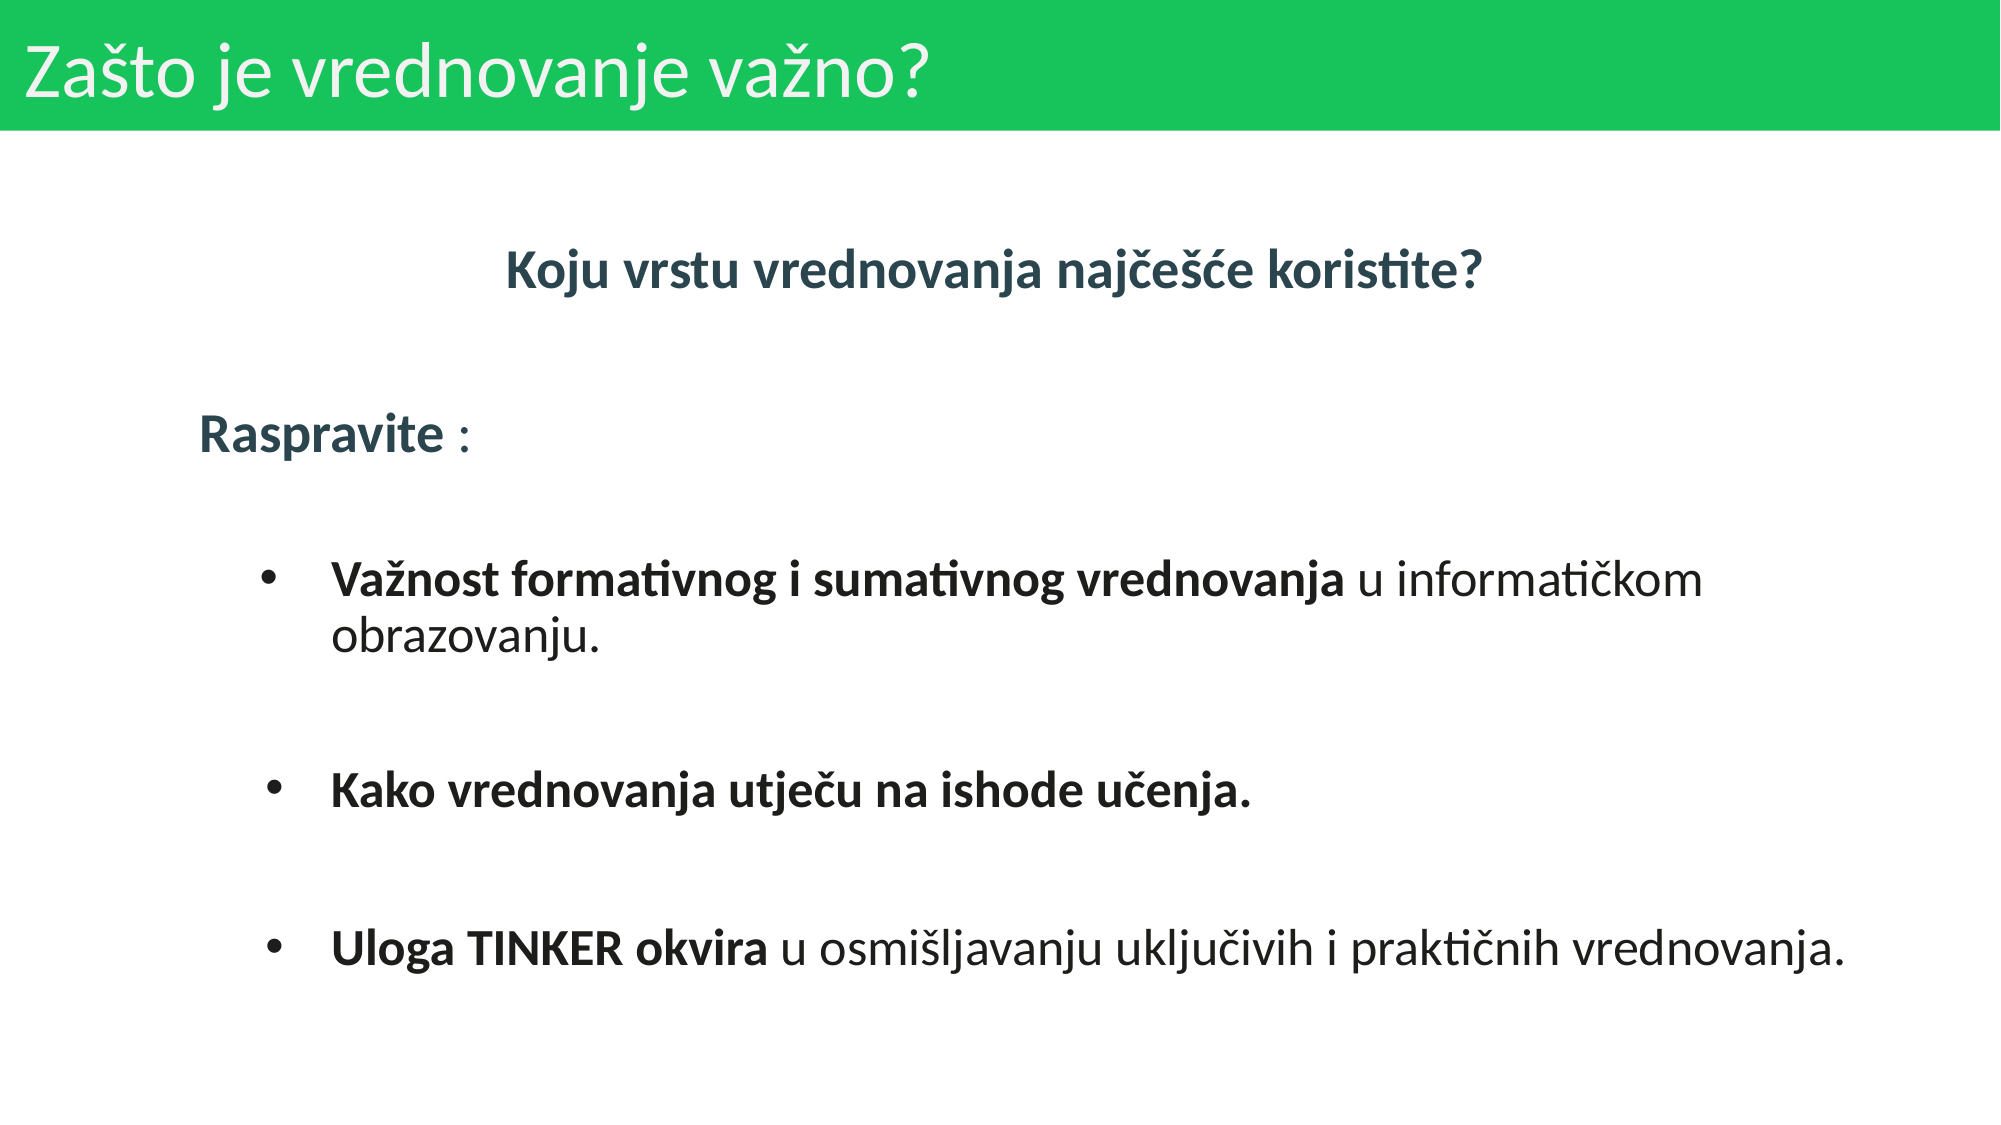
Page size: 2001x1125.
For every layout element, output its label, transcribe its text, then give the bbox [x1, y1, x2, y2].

title Zašto je vrednovanje važno? [16, 13, 1976, 131]
list Koju vrstu vrednovanja najčešće koristite? Raspravite : Važnost formativnog i sumativnog vrednovanja u informatičkom obrazovanju. Kako vrednovanja utječu na ishode učenja. Uloga TINKER okvira u osmišljavanju uključivih i praktičnih vrednovanja. [16, 144, 1976, 1108]
